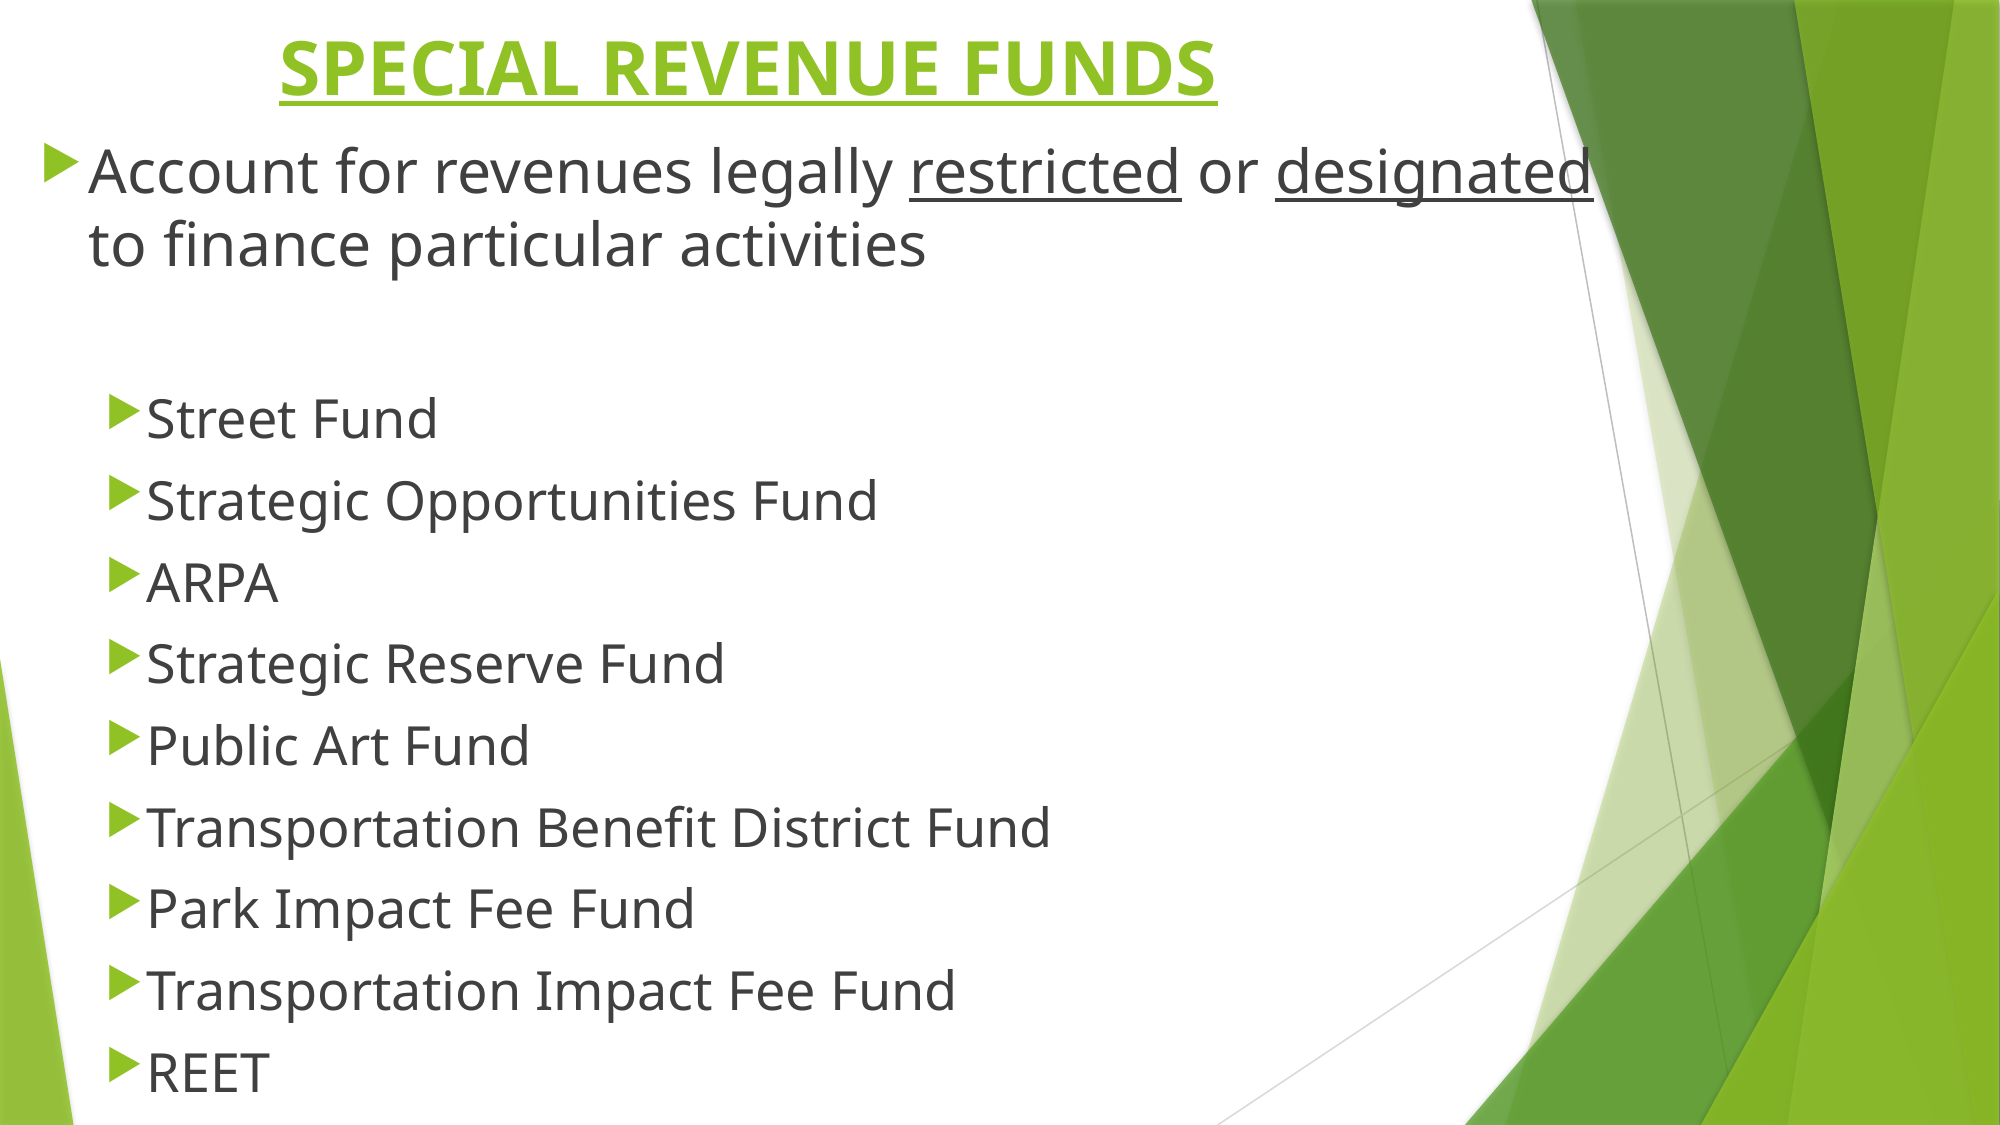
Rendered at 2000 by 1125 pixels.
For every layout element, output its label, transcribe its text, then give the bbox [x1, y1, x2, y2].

title SPECIAL REVENUE FUNDS [24, 12, 1473, 125]
list Account for revenues legally restricted or designated to finance particular activities Street Fund Strategic Opportunities Fund ARPA Strategic Reserve Fund Public Art Fund Transportation Benefit District Fund Park Impact Fee Fund Transportation Impact Fee Fund REET [24, 125, 1675, 1113]
